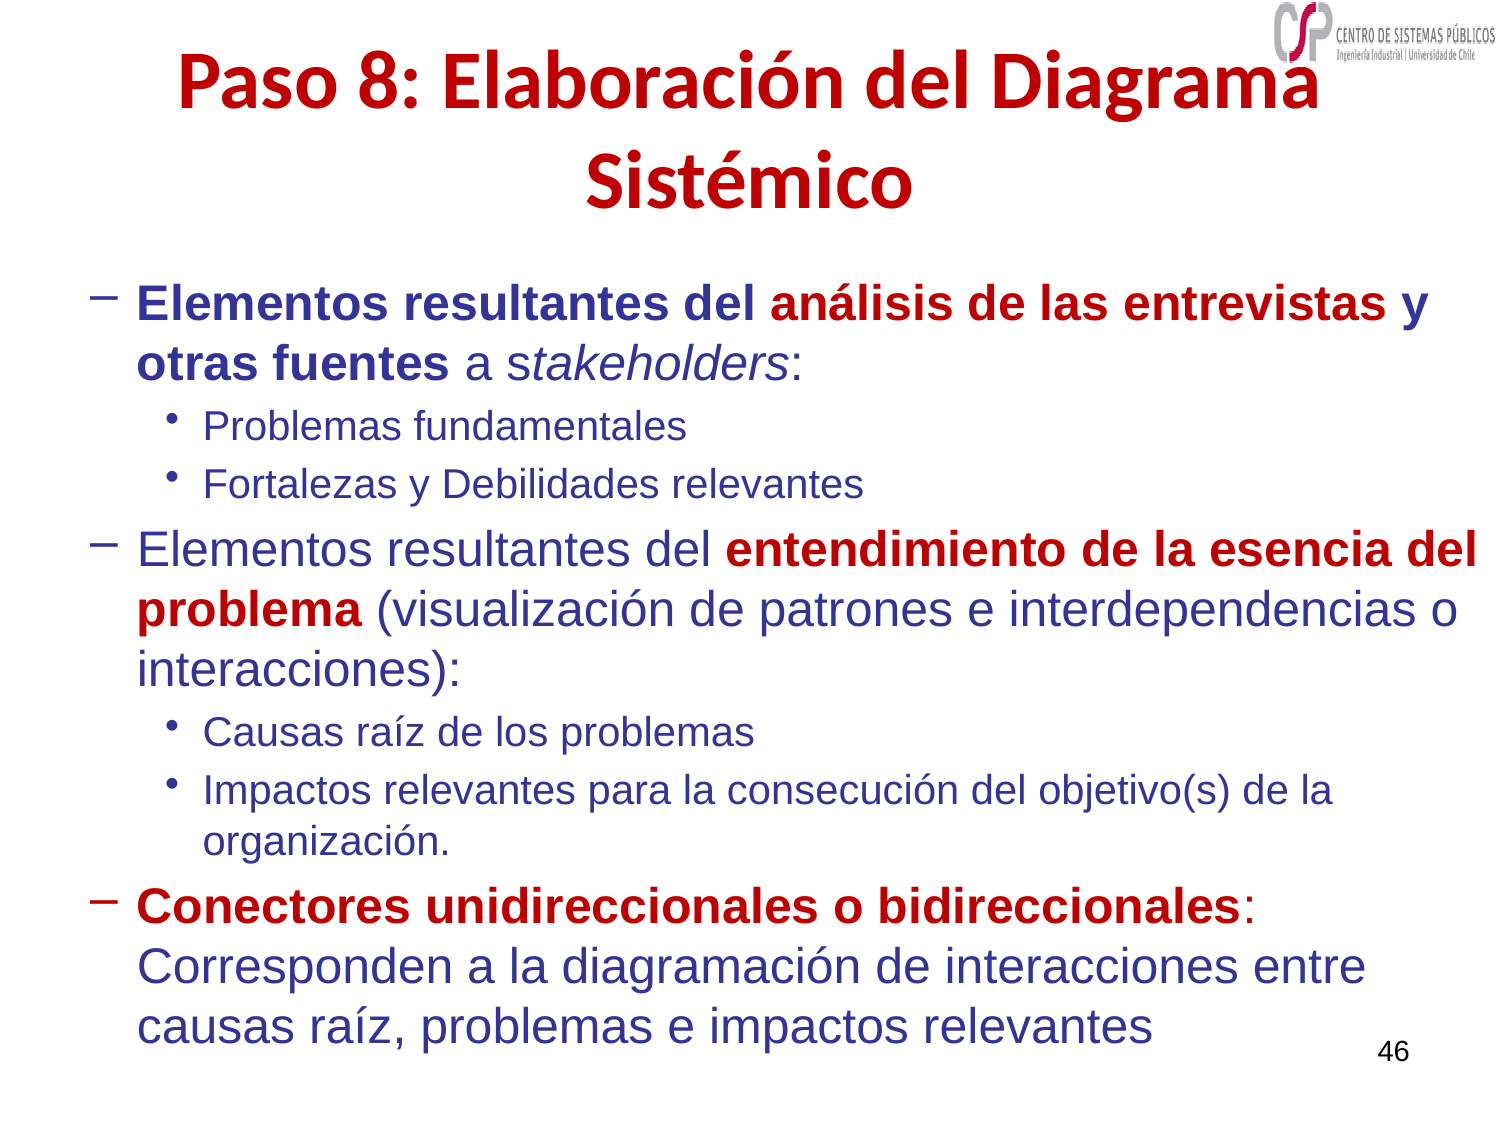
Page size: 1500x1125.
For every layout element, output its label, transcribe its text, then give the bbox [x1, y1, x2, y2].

title Paso 8: Elaboración del Diagrama Sistémico [0, 30, 1500, 219]
list Elementos resultantes del análisis de las entrevistas y otras fuentes a stakeholders: Problemas fundamentales Fortalezas y Debilidades relevantes Elementos resultantes del entendimiento de la esencia del problema (visualización de patrones e interdependencias o interacciones): Causas raíz de los problemas Impactos relevantes para la consecución del objetivo(s) de la organización. Conectores unidireccionales o bidireccionales: Corresponden a la diagramación de interacciones entre causas raíz, problemas e impactos relevantes [0, 262, 1500, 1125]
slide_number 46 [1074, 1024, 1426, 1103]
picture [1269, 0, 1500, 67]
